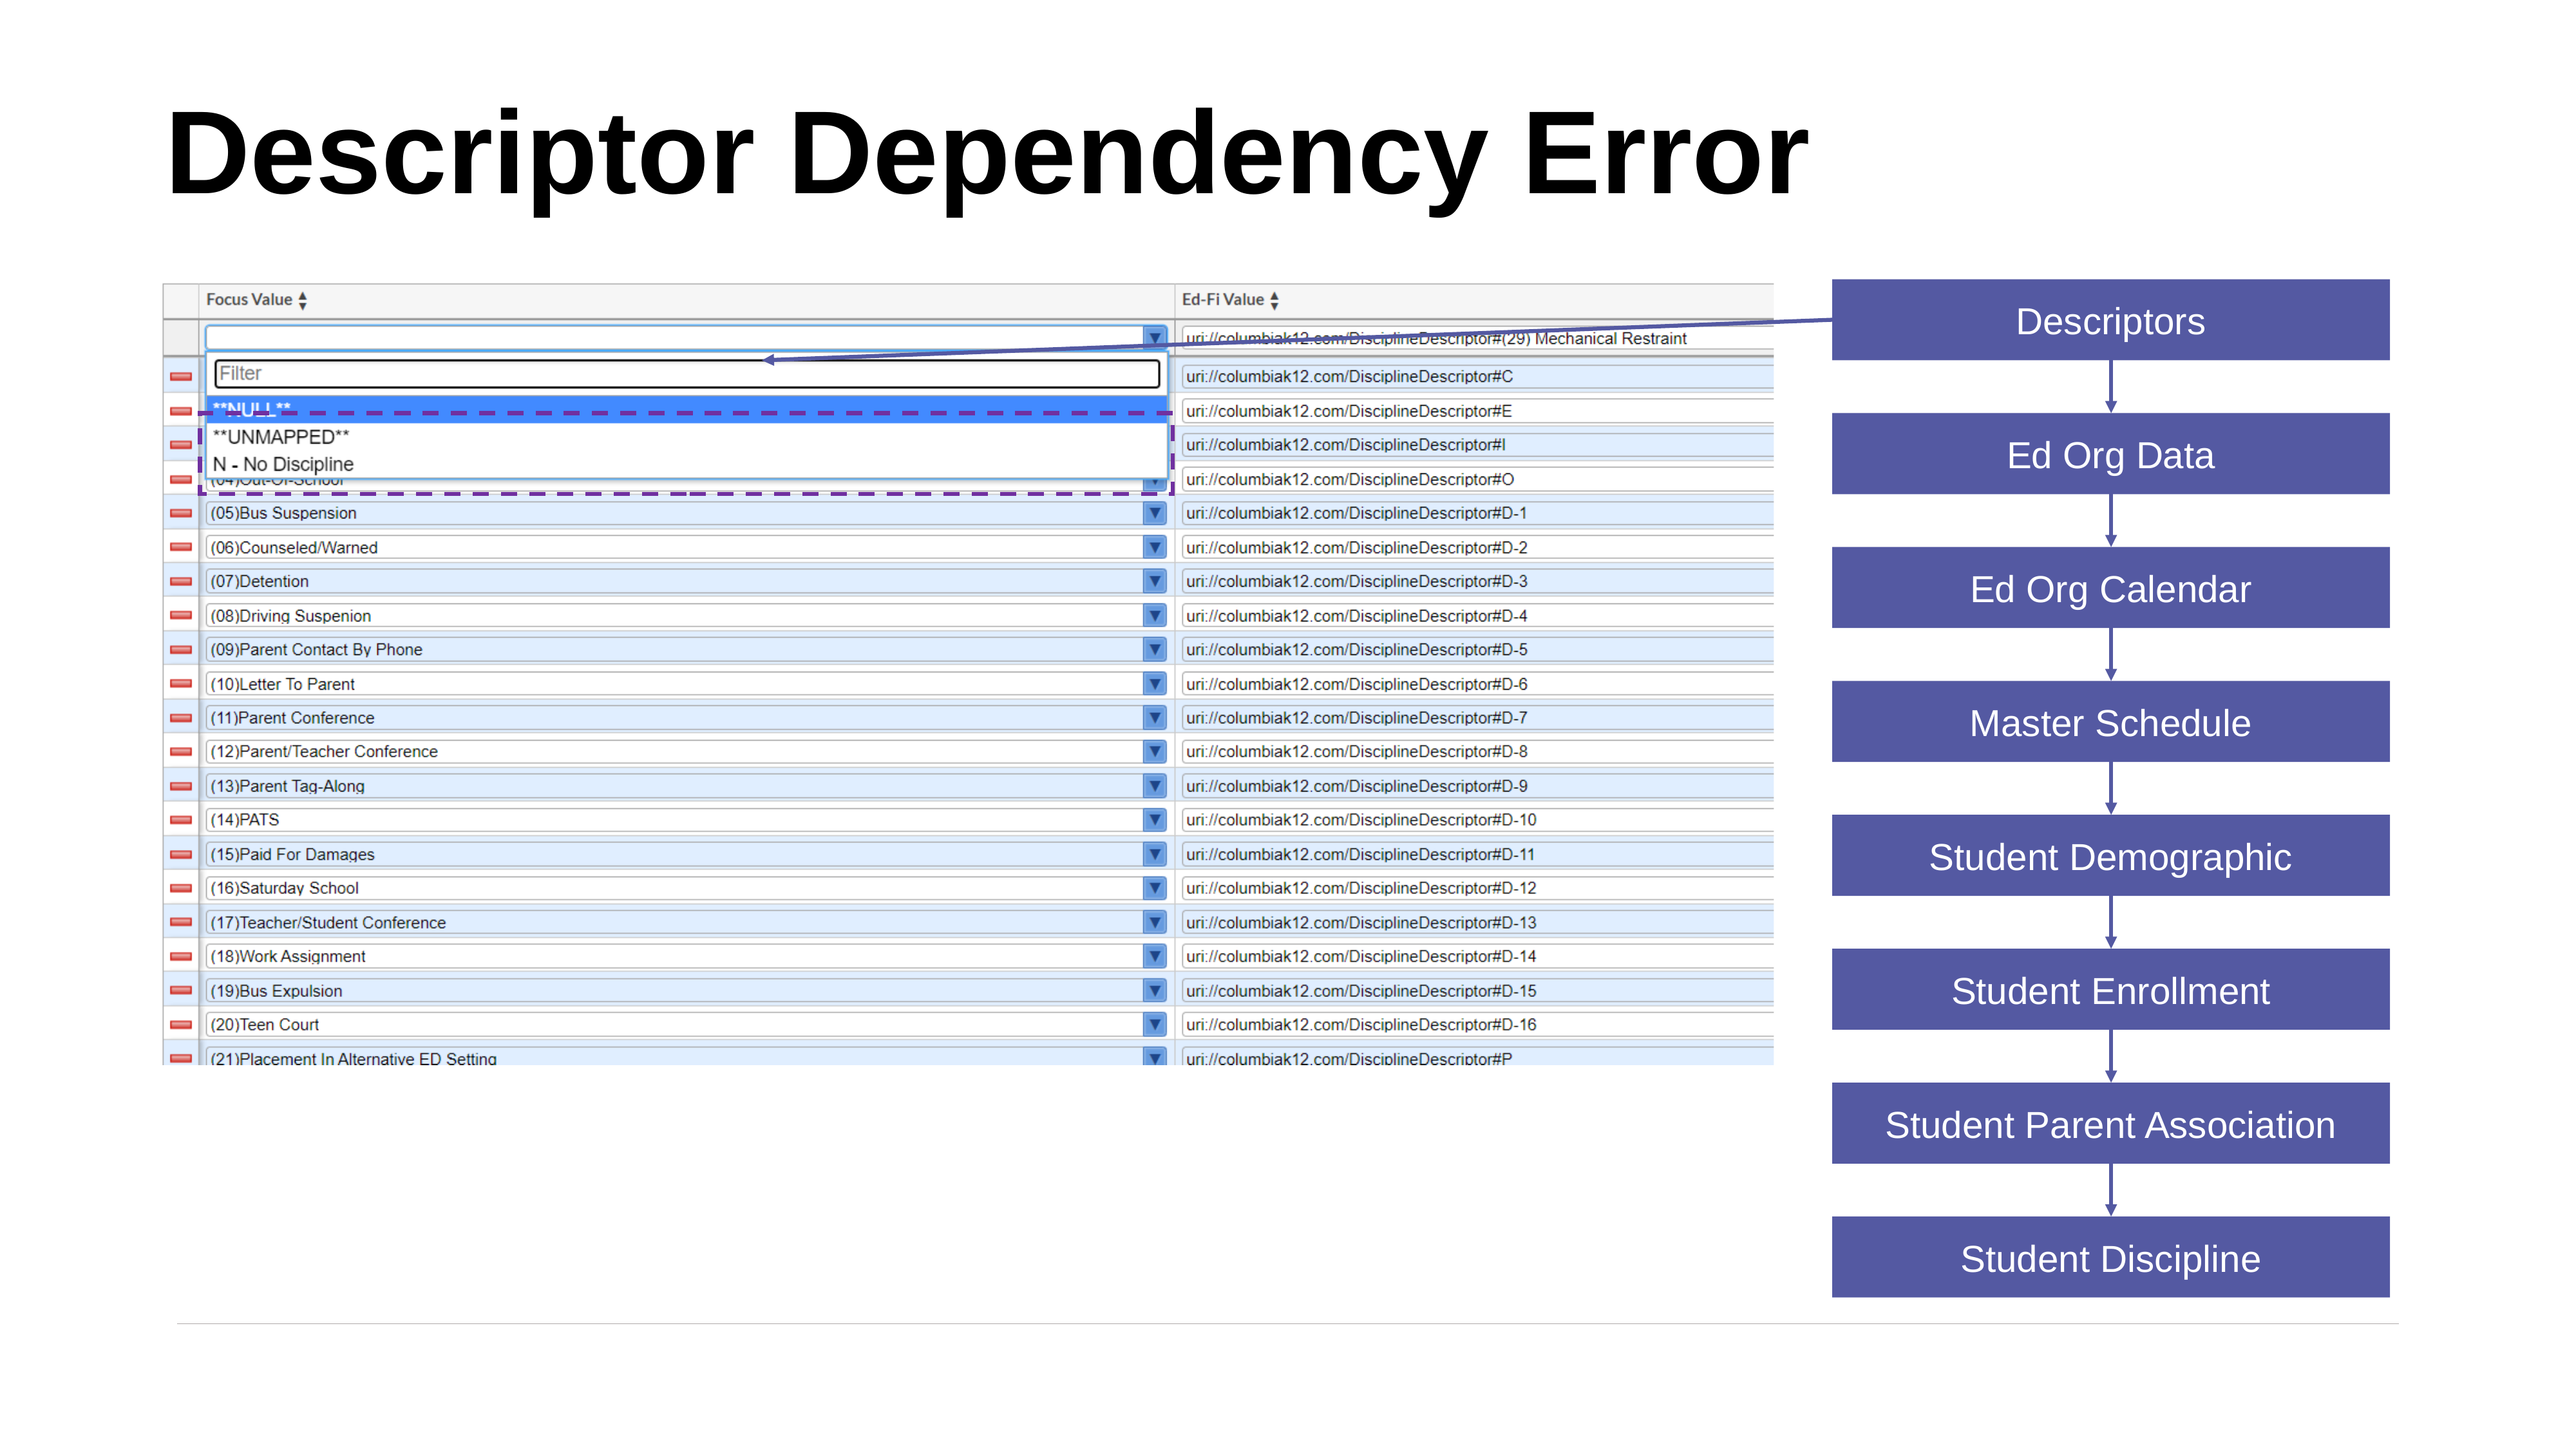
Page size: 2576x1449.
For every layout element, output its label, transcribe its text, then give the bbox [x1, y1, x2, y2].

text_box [1832, 279, 2391, 1298]
title Descriptor Dependency Error [155, 86, 2378, 319]
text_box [762, 319, 1832, 361]
picture [155, 278, 1774, 1065]
title Descriptor Dependency Error [1774, 361, 1832, 367]
